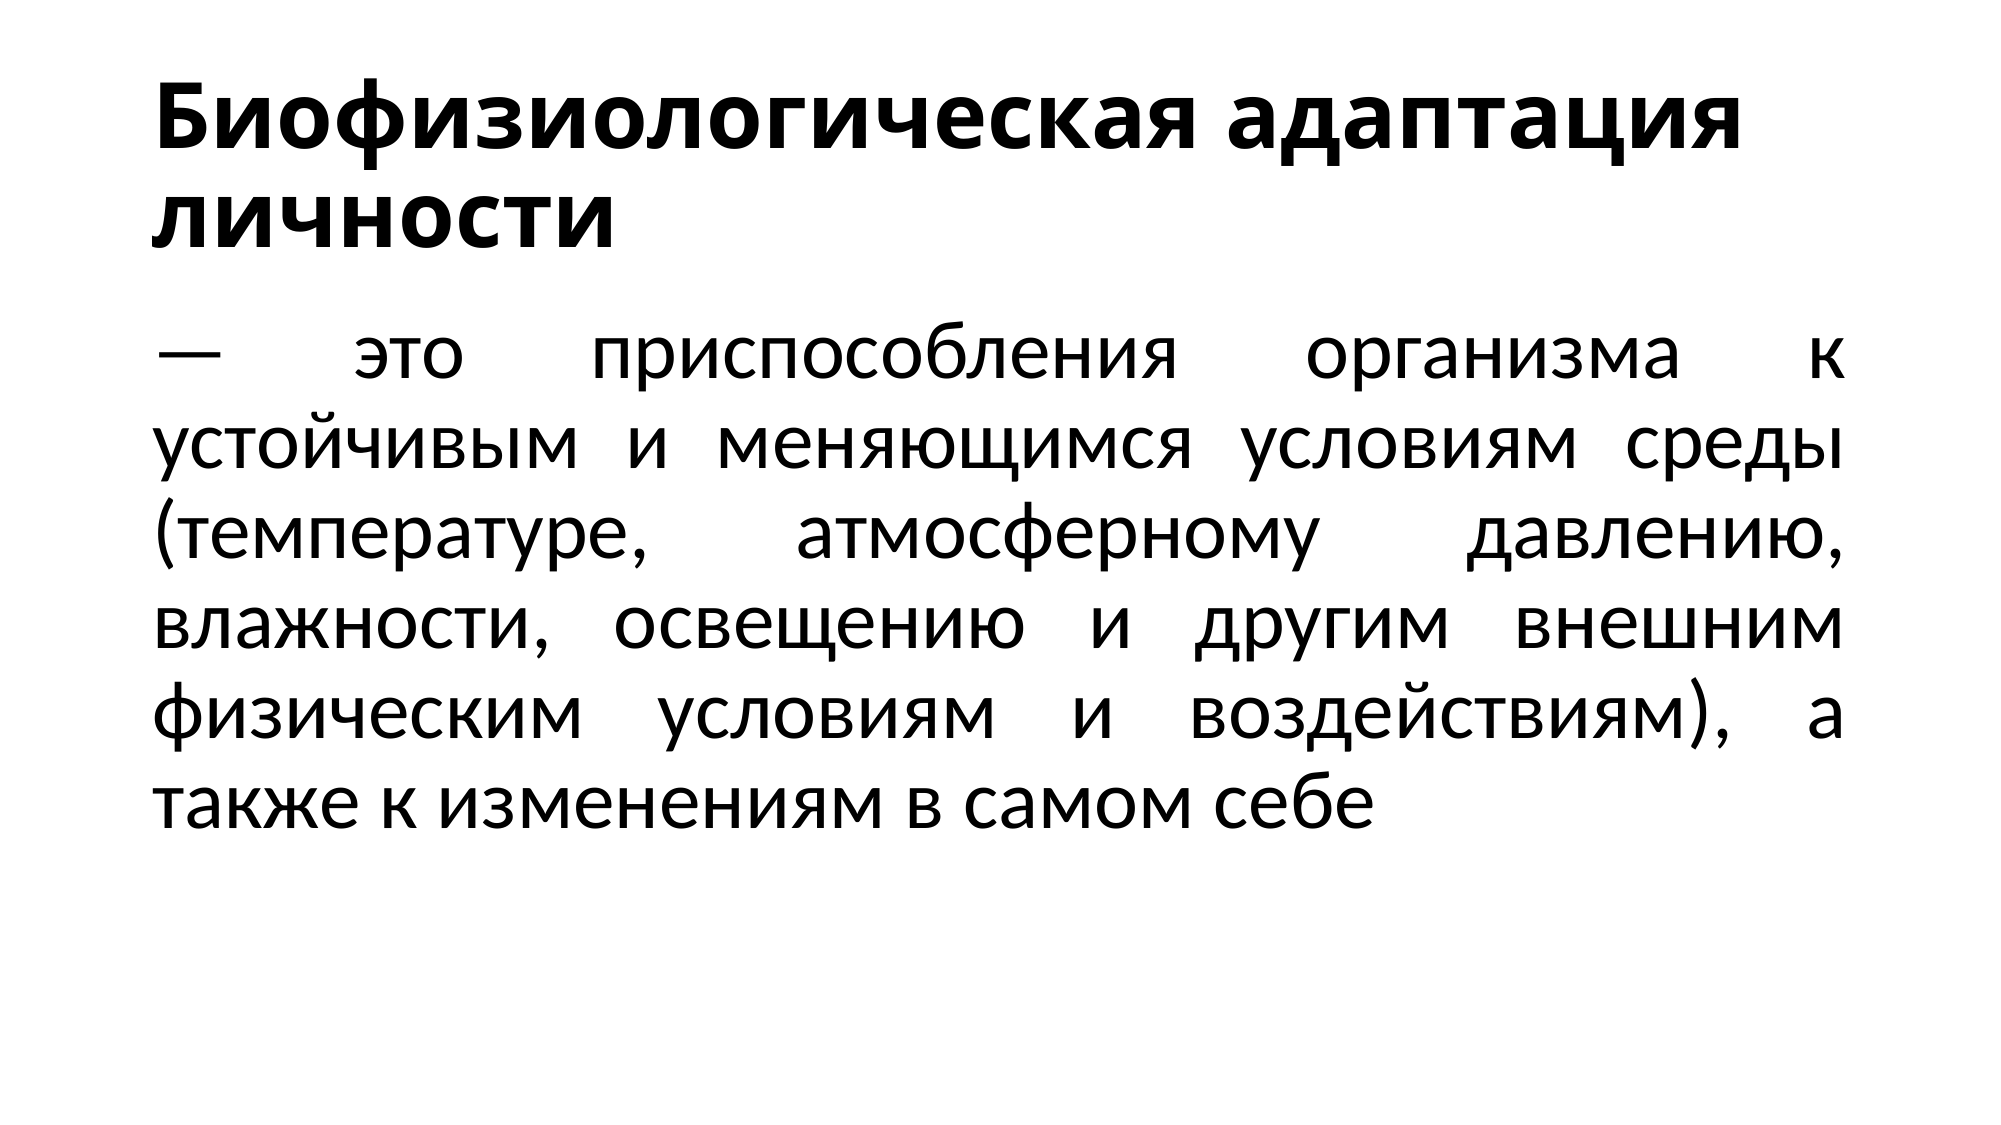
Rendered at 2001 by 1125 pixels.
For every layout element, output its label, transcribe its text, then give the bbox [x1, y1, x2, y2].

list — это приспособления организма к устойчивым и меняющимся условиям среды (температуре, атмосферному давлению, влажности, освещению и другим внешним физическим условиям и воздействиям), а также к изменениям в самом себе [137, 299, 1863, 1014]
title Биофизиологическая адаптация личности [137, 59, 1863, 278]
